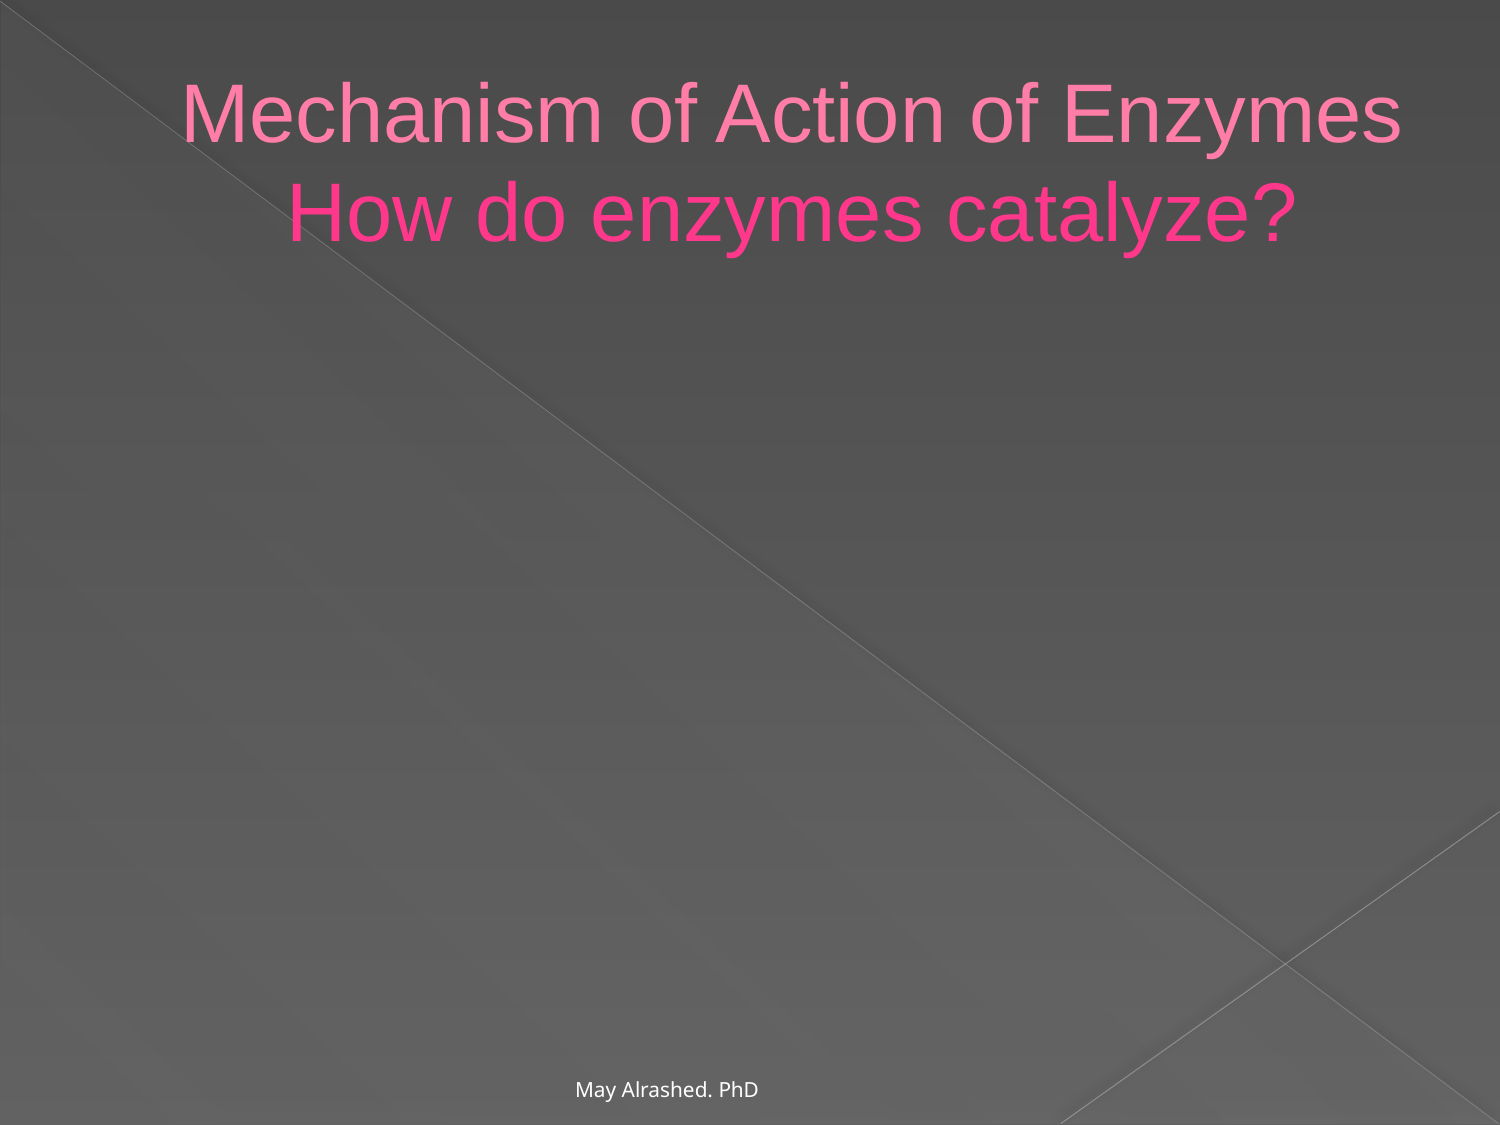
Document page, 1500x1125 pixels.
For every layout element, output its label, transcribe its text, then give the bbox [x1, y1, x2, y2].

footer May Alrashed. PhD [75, 1063, 774, 1113]
title Mechanism of Action of Enzymes How do enzymes catalyze? [75, 43, 1425, 274]
